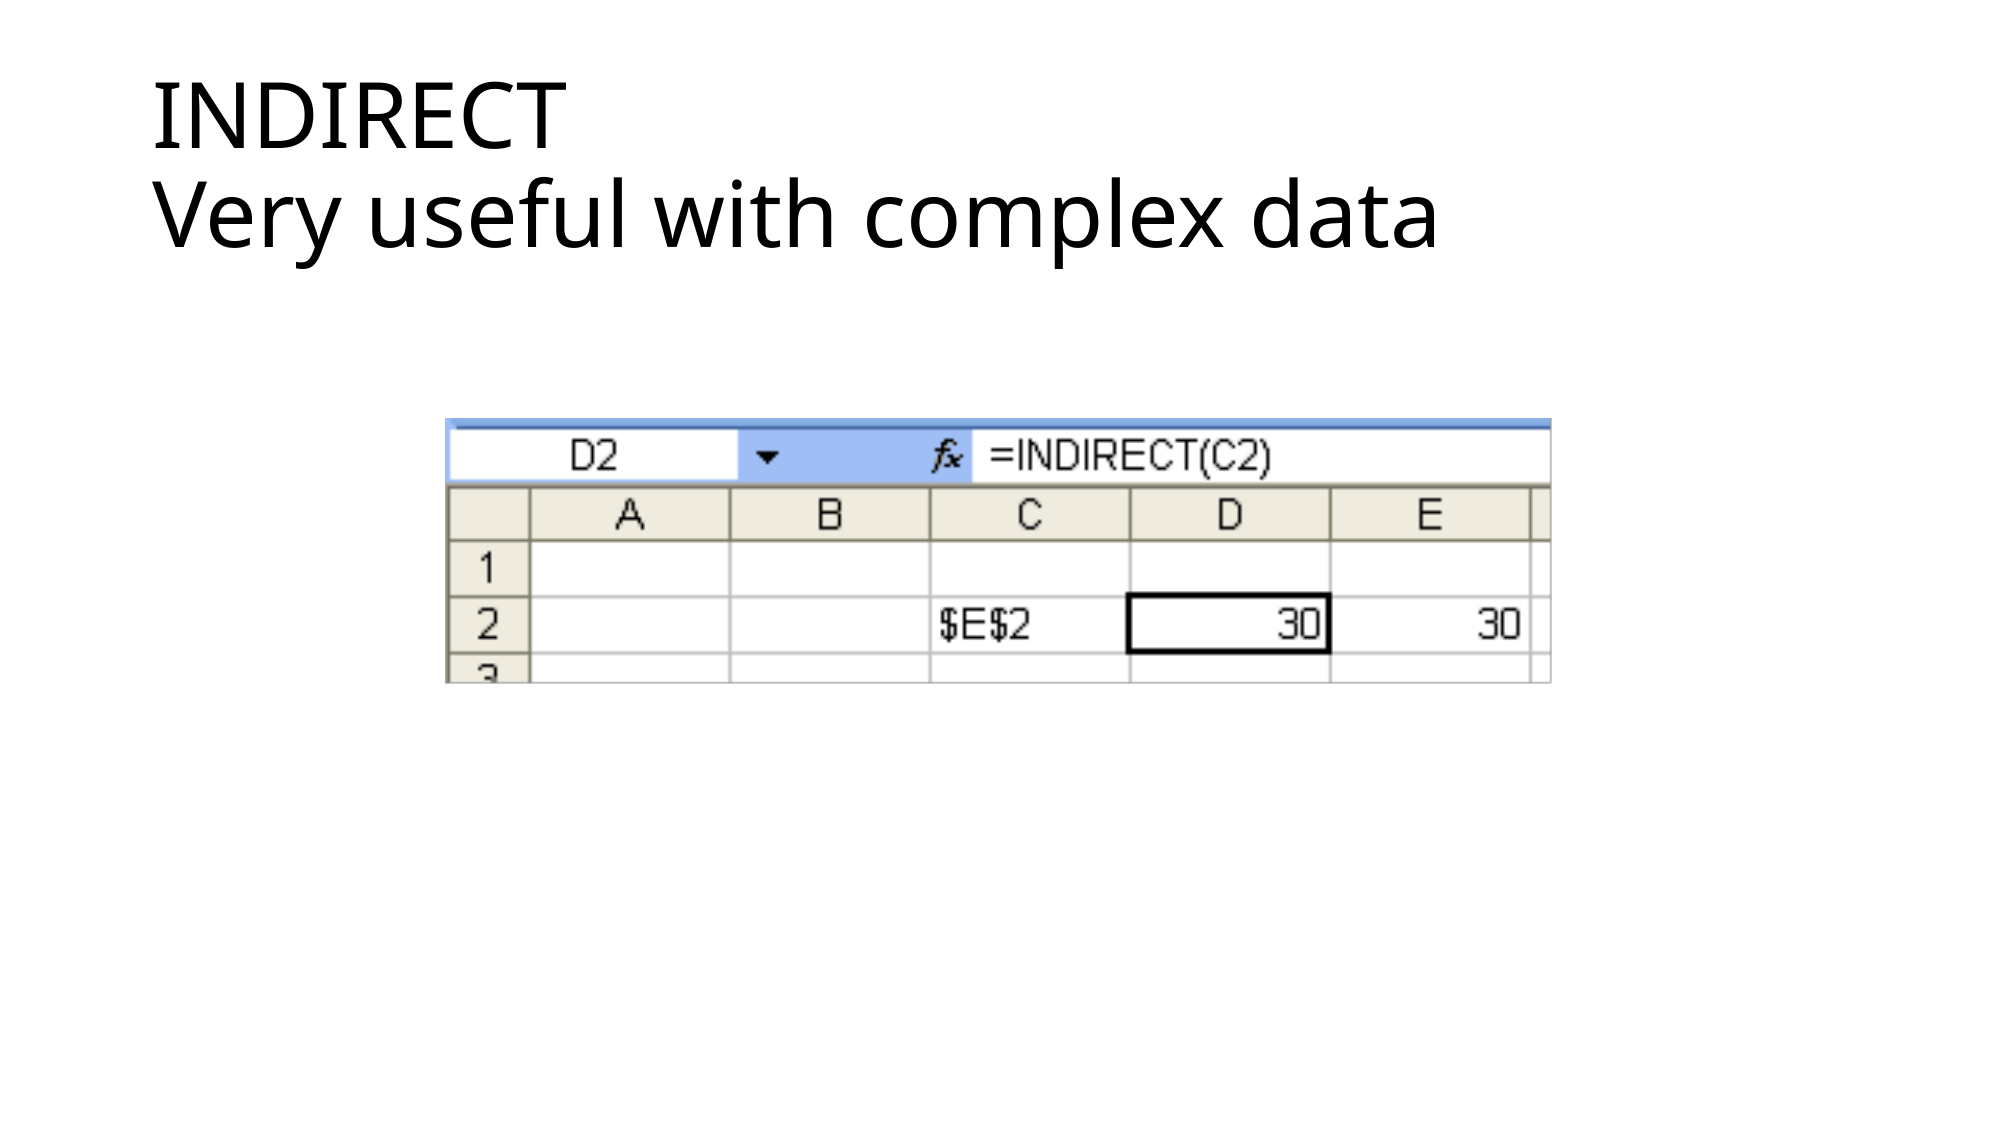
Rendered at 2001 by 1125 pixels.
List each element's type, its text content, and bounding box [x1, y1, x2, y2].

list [445, 418, 1555, 687]
title INDIRECT Very useful with complex data [137, 59, 1863, 278]
